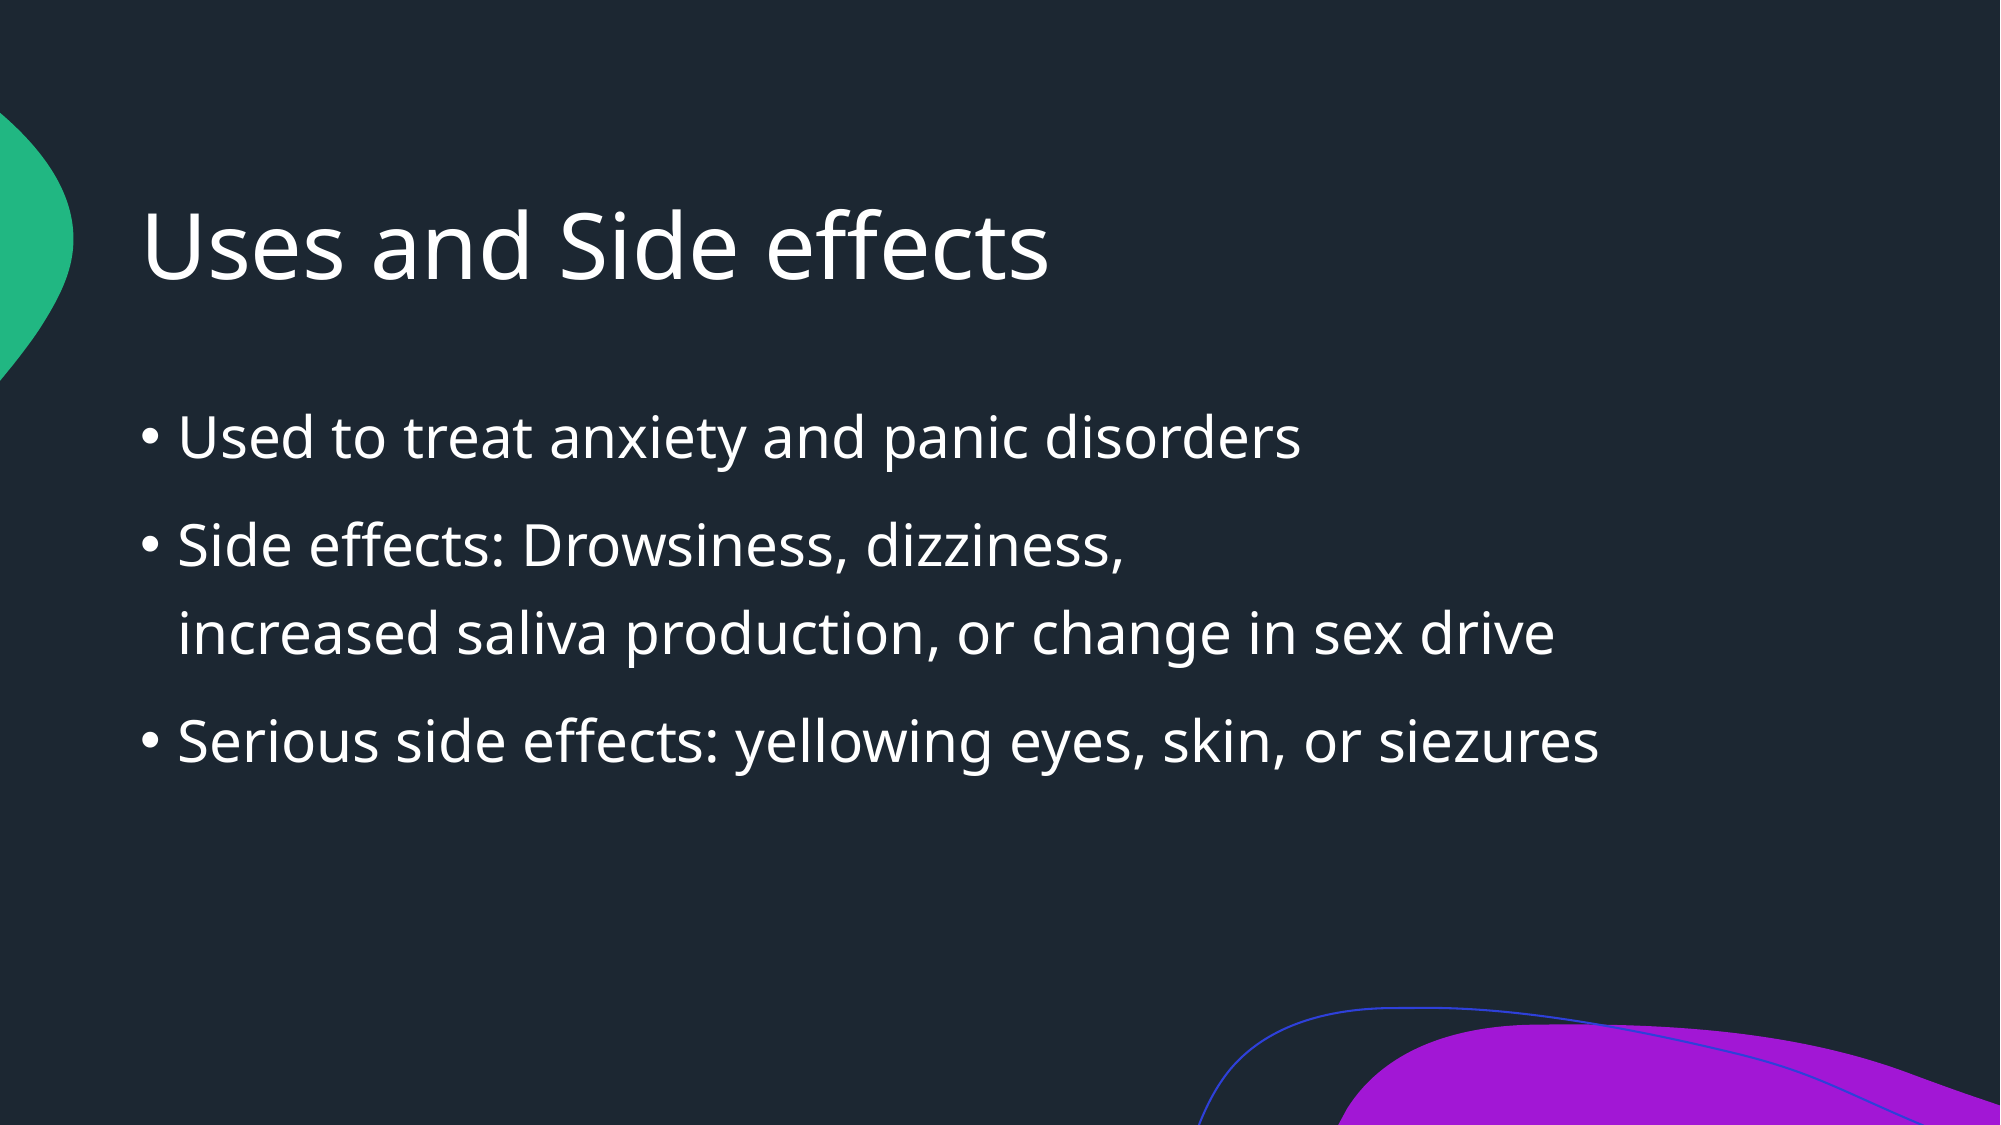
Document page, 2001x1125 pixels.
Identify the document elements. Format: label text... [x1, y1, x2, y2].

title Uses and Side effects [125, 125, 1875, 375]
list Used to treat anxiety and panic disorders Side effects: Drowsiness, dizziness, increased saliva production, or change in sex drive Serious side effects: yellowing eyes, skin, or siezures [125, 375, 1875, 1002]
